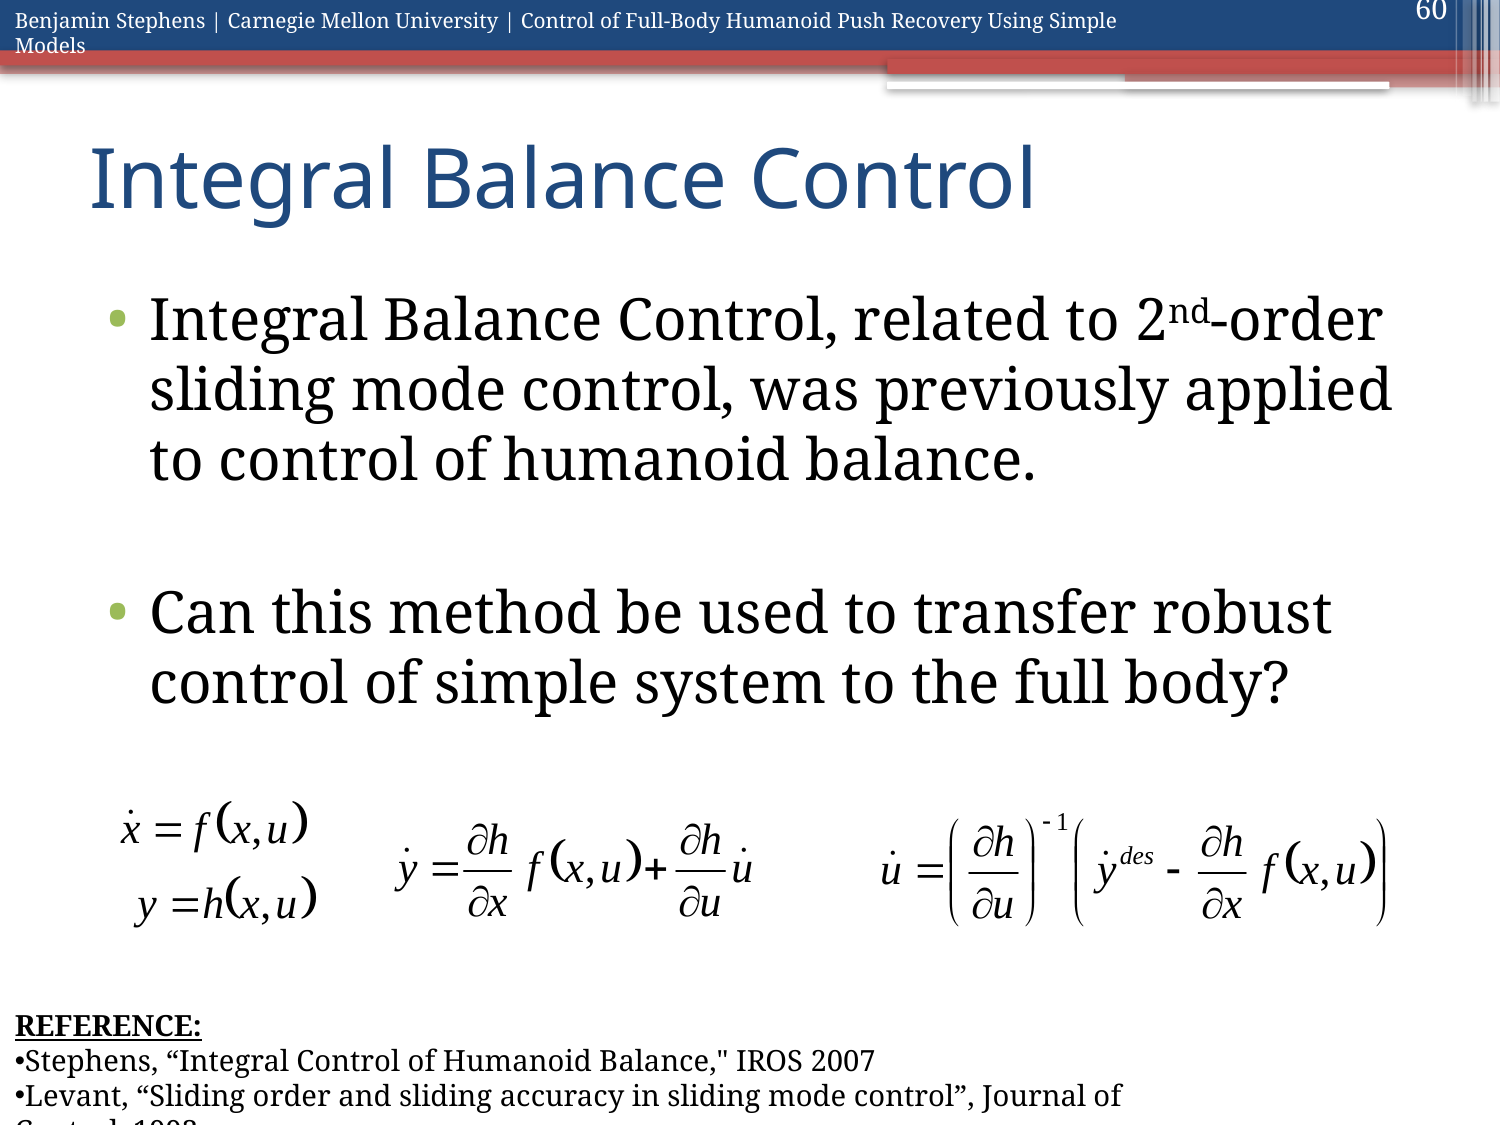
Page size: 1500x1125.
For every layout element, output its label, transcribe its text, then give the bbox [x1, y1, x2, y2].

slide_number 60 [1374, 0, 1463, 38]
list Integral Balance Control, related to 2nd-order sliding mode control, was previously applied to control of humanoid balance. Can this method be used to transfer robust control of simple system to the full body? [75, 275, 1425, 1079]
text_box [874, 799, 1400, 936]
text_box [112, 799, 310, 863]
title Integral Balance Control [75, 87, 1425, 263]
text_box REFERENCE: Stephens, “Integral Control of Humanoid Balance," IROS 2007 Levant, “Sliding order and sliding accuracy in sliding mode control”, Journal of Control, 1993 [0, 999, 1238, 1125]
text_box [387, 812, 763, 927]
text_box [126, 874, 320, 938]
